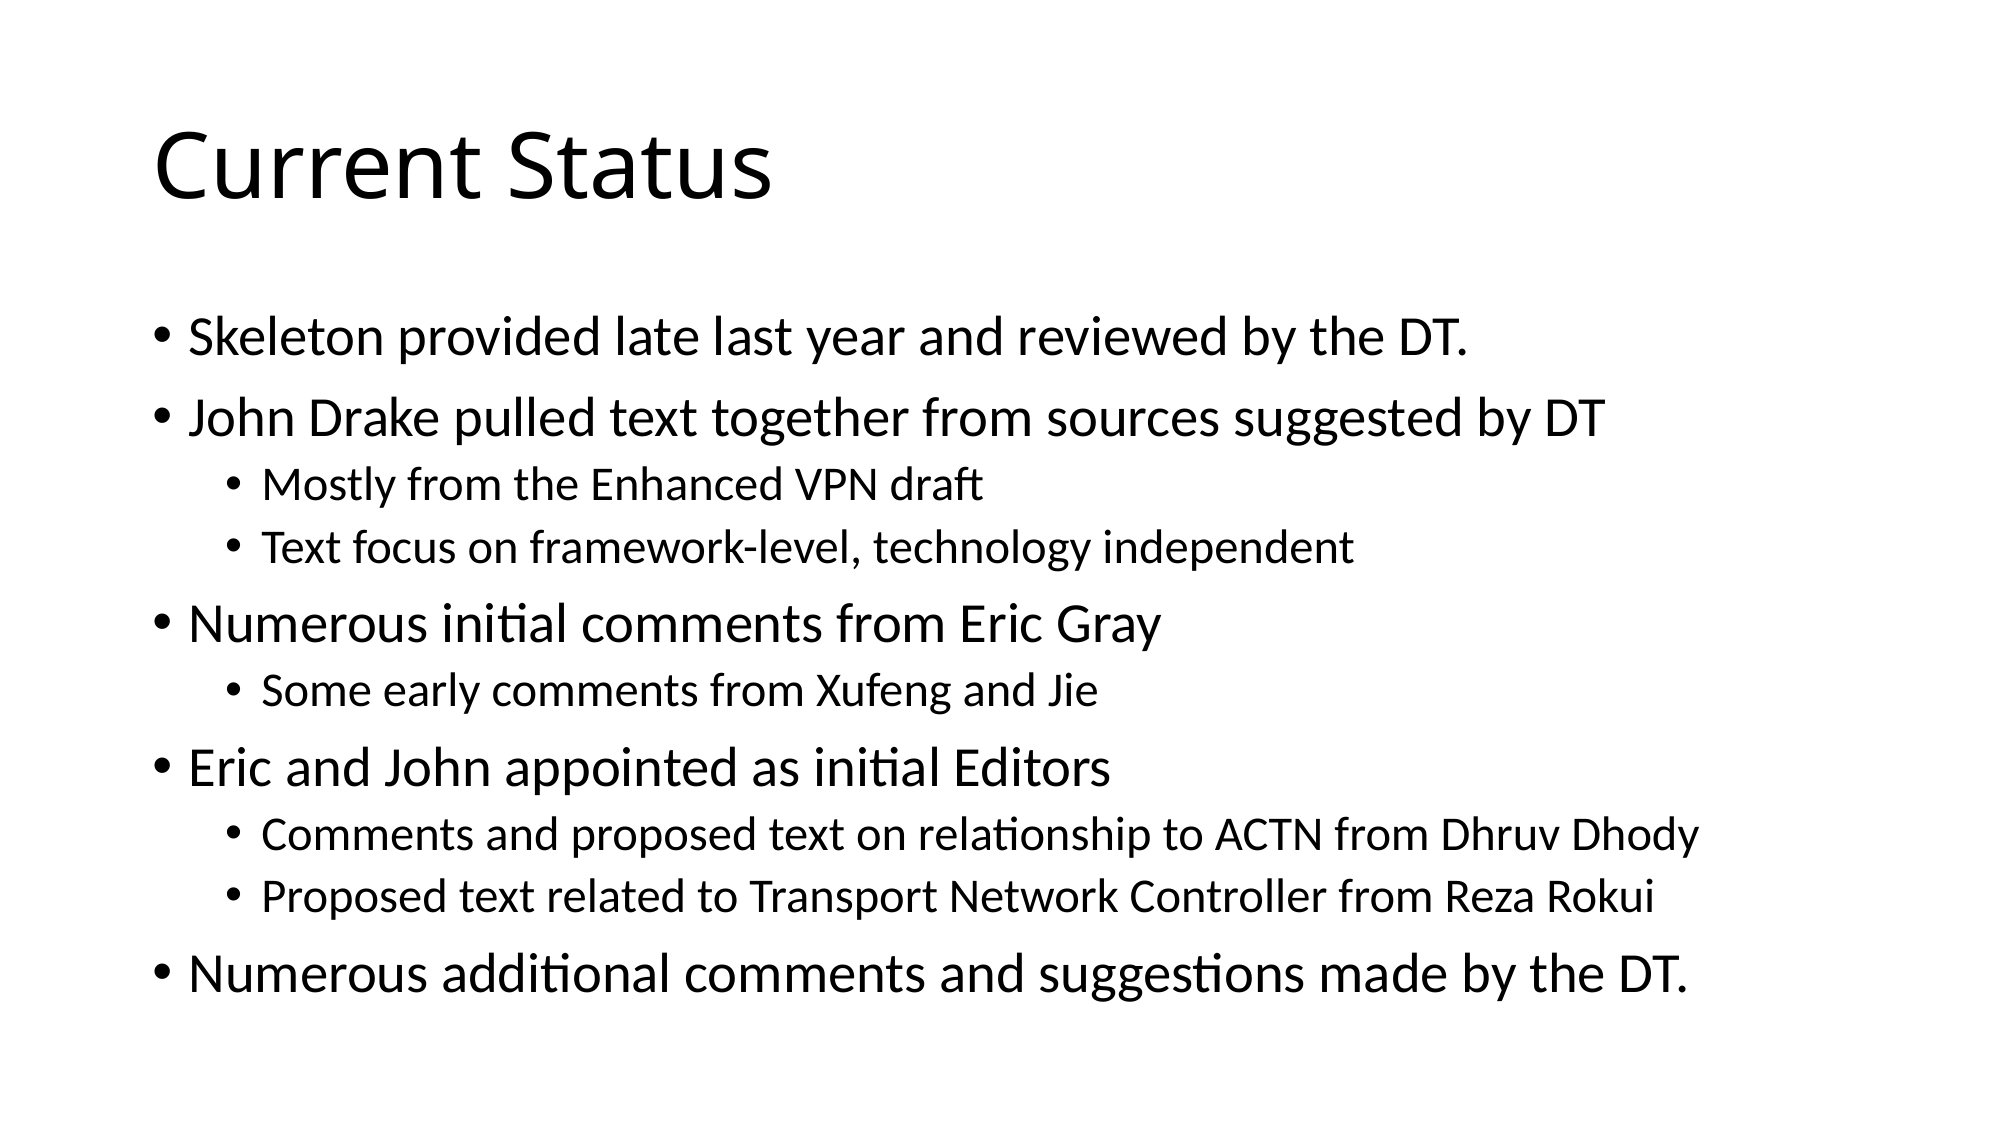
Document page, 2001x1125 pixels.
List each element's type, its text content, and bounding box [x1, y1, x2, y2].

title Current Status [137, 59, 1863, 278]
list Skeleton provided late last year and reviewed by the DT. John Drake pulled text together from sources suggested by DT Mostly from the Enhanced VPN draft Text focus on framework-level, technology independent Numerous initial comments from Eric Gray Some early comments from Xufeng and Jie Eric and John appointed as initial Editors Comments and proposed text on relationship to ACTN from Dhruv Dhody Proposed text related to Transport Network Controller from Reza Rokui Numerous additional comments and suggestions made by the DT. [137, 299, 1863, 1014]
